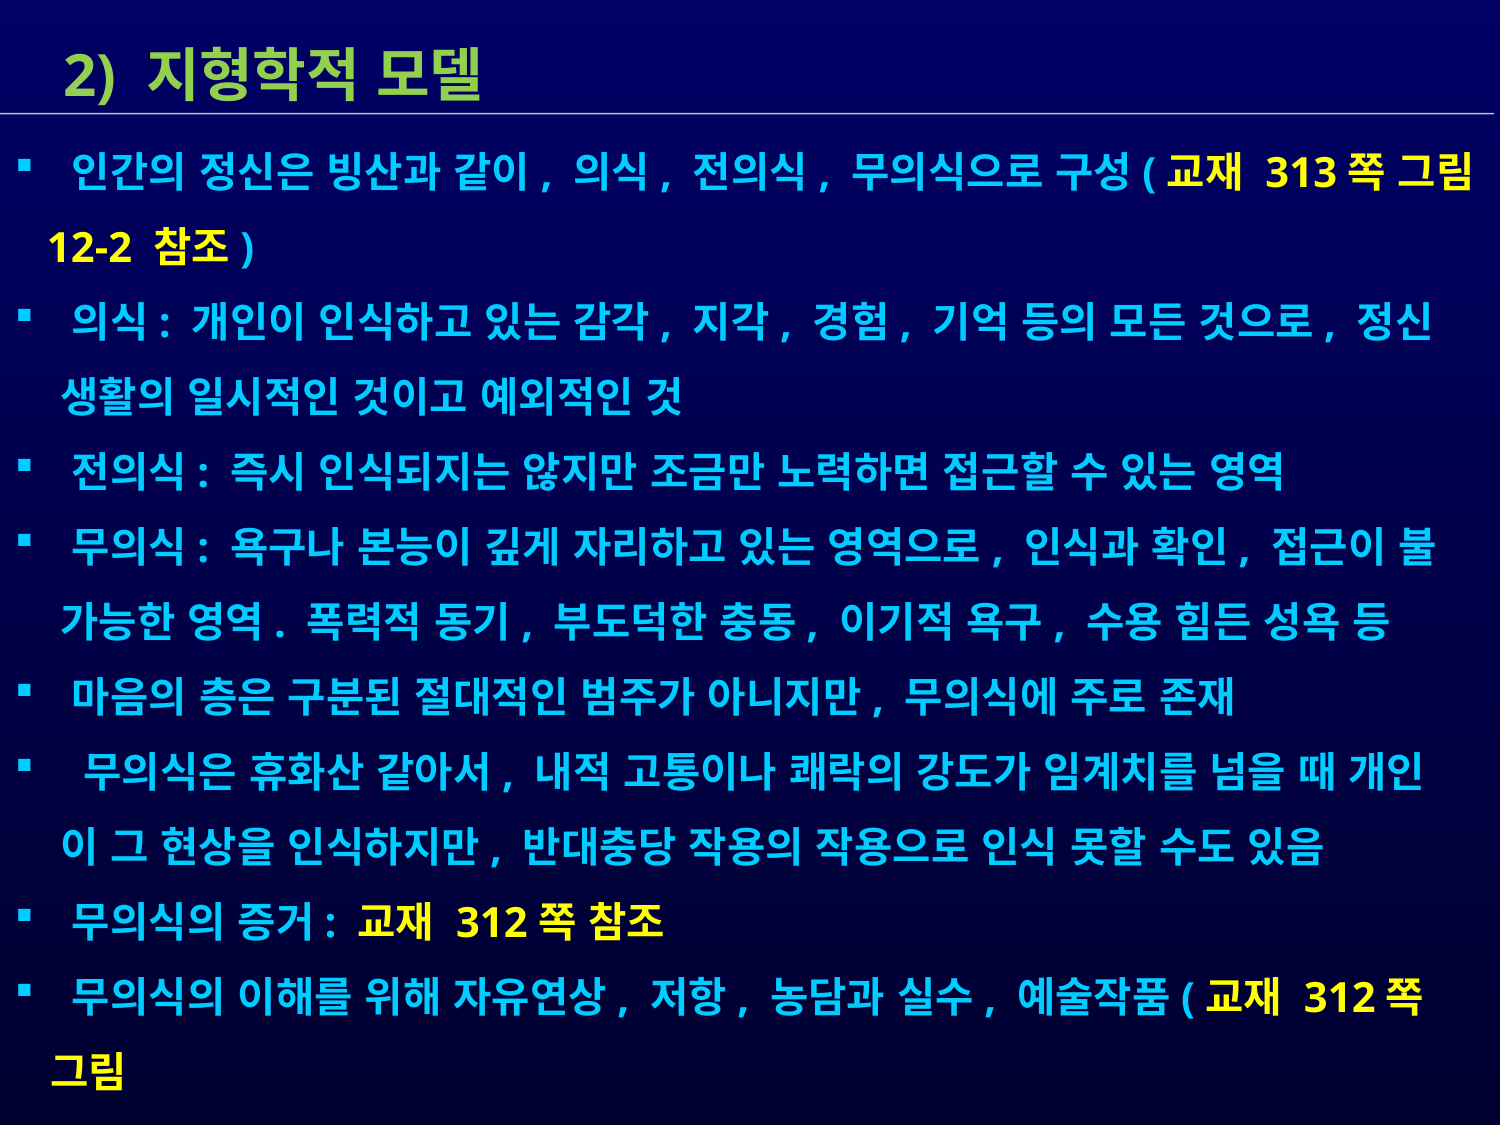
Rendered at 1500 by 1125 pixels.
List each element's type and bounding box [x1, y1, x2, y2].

text_box [0, 30, 1500, 1102]
